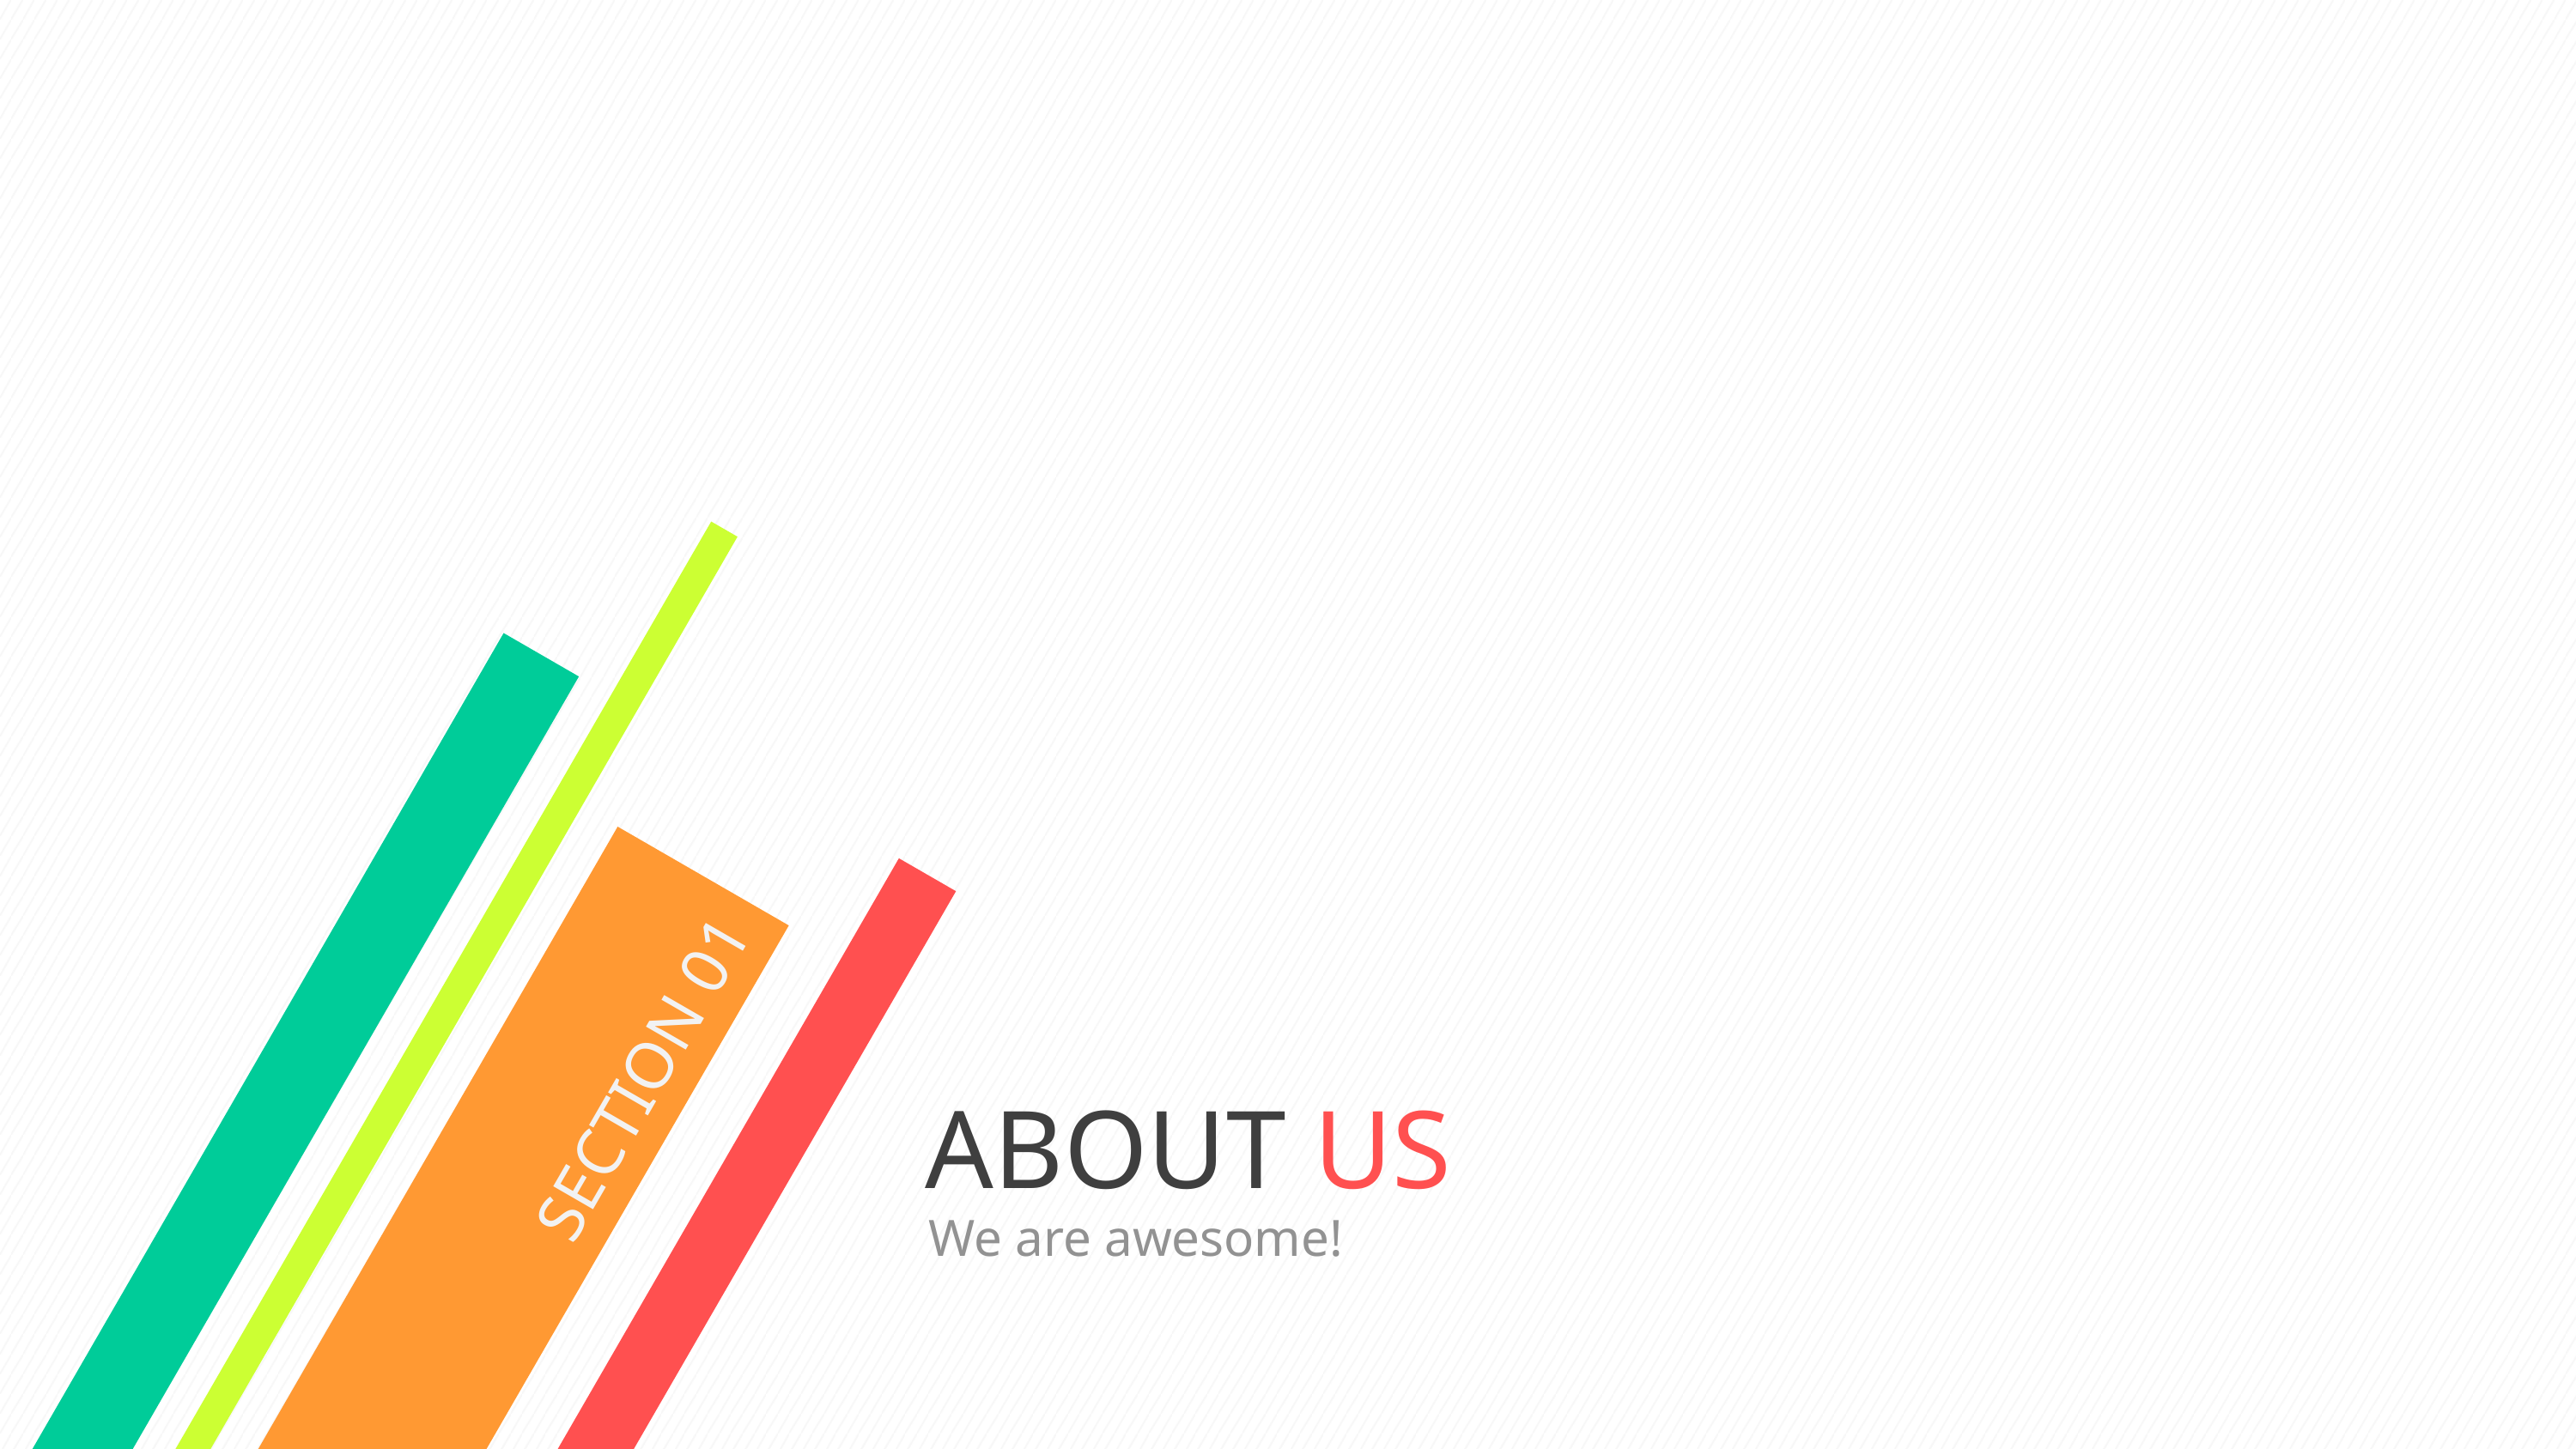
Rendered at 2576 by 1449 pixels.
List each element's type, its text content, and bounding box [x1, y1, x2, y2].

list SECTION 01 [367, 876, 786, 1449]
title ABOUT US [902, 878, 2332, 1222]
picture [0, 0, 2576, 1449]
subtitle We are awesome! [905, 1200, 2414, 1373]
